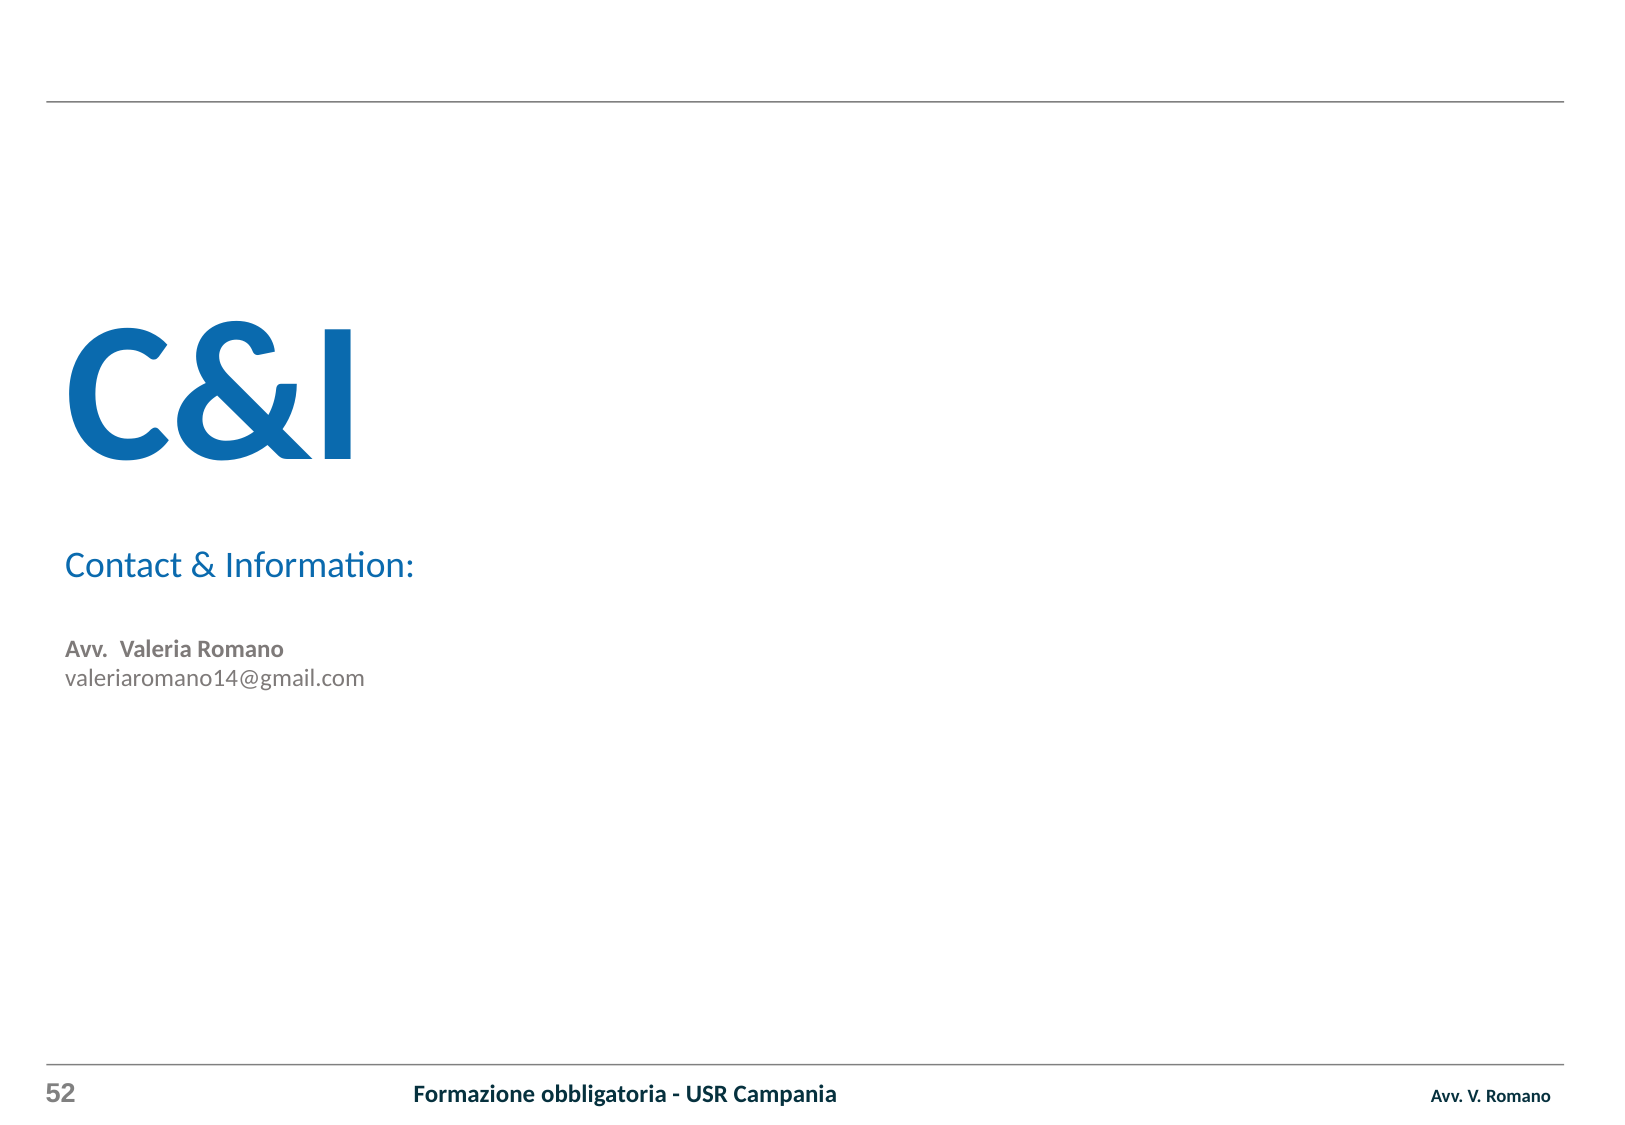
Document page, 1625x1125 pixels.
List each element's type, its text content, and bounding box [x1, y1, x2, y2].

text_box C&I Contact & Information: Avv. Valeria Romano valeriaromano14@gmail.com [50, 101, 1556, 925]
